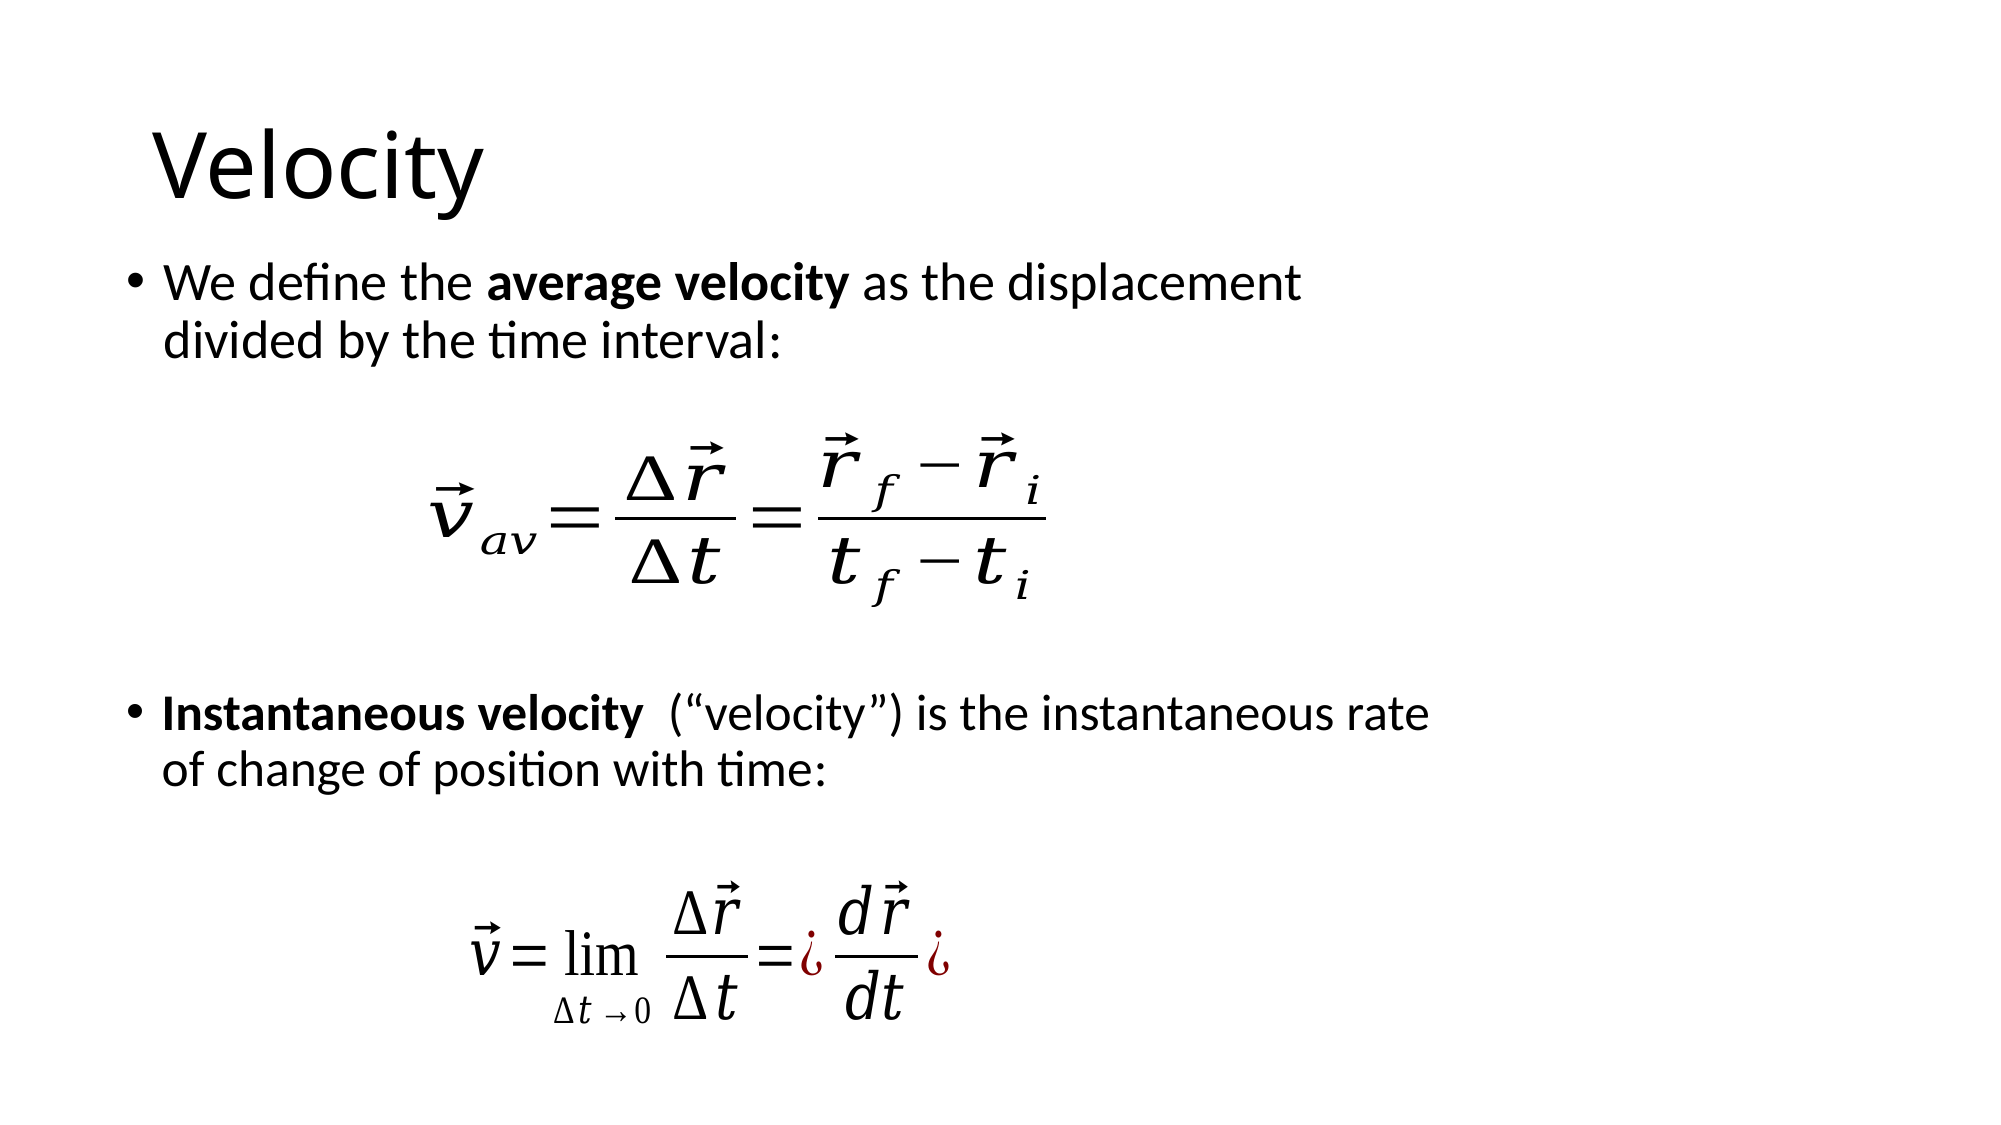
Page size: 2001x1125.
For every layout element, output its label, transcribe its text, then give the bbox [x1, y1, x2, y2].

list Instantaneous velocity (“velocity”) is the instantaneous rate of change of position with time: [111, 678, 1462, 806]
title Velocity [137, 59, 1863, 278]
list We define the average velocity as the displacement divided by the time interval: [111, 246, 1462, 384]
